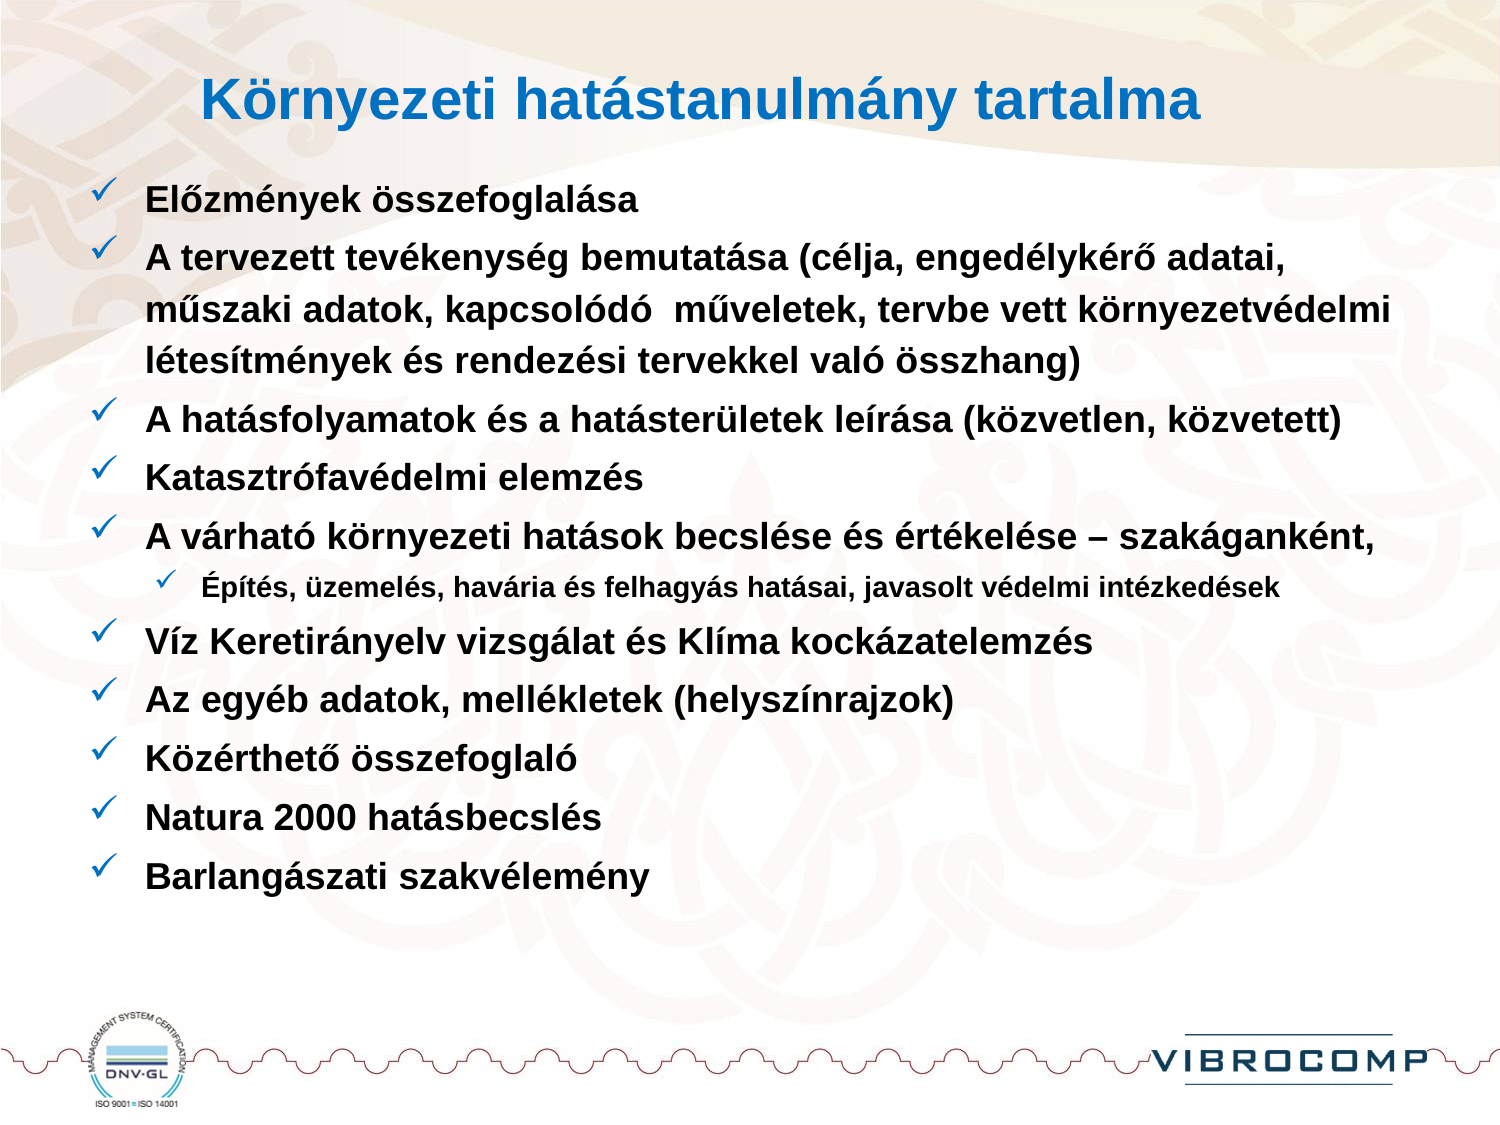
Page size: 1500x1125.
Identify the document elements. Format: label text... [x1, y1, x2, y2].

picture [0, 0, 1500, 1125]
title Környezeti hatástanulmány tartalma [73, 25, 1329, 168]
list Előzmények összefoglalása A tervezett tevékenység bemutatása (célja, engedélykérő adatai, műszaki adatok, kapcsolódó műveletek, tervbe vett környezetvédelmi létesítmények és rendezési tervekkel való összhang) A hatásfolyamatok és a hatásterületek leírása (közvetlen, közvetett) Katasztrófavédelmi elemzés A várható környezeti hatások becslése és értékelése – szakáganként, Építés, üzemelés, havária és felhagyás hatásai, javasolt védelmi intézkedések Víz Keretirányelv vizsgálat és Klíma kockázatelemzés Az egyéb adatok, mellékletek (helyszínrajzok) Közérthető összefoglaló Natura 2000 hatásbecslés Barlangászati szakvélemény [73, 160, 1425, 1005]
